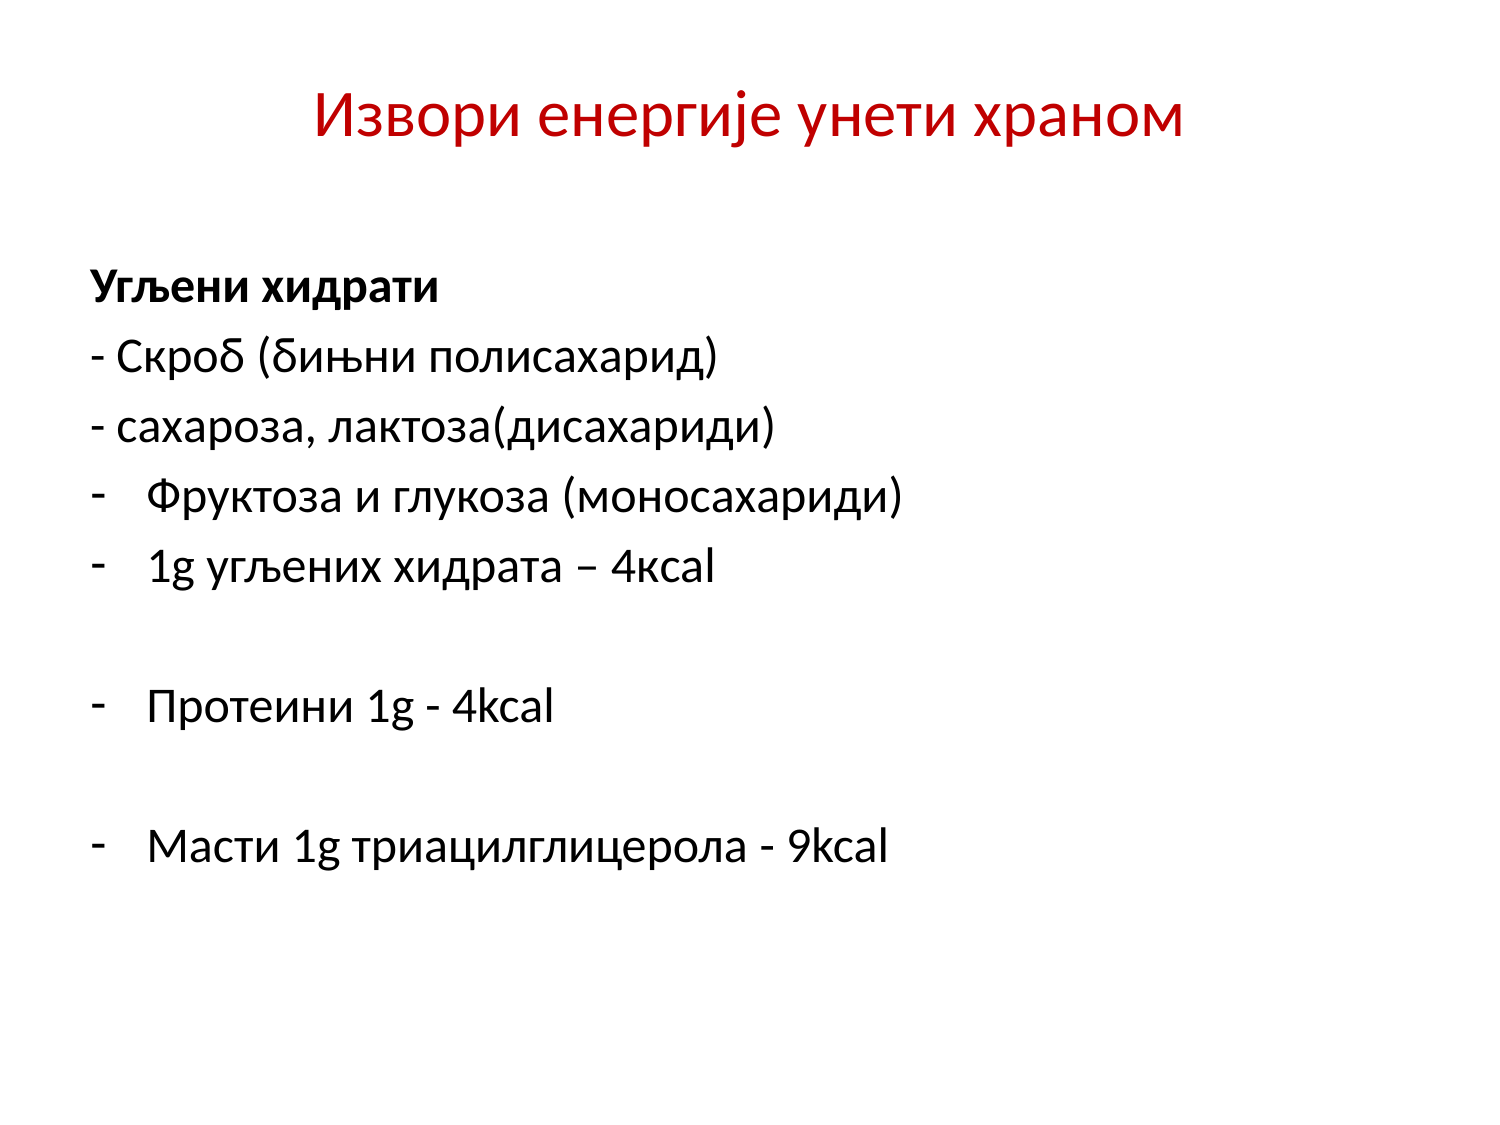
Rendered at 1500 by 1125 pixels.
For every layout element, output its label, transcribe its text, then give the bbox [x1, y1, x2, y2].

list Угљени хидрати - Скроб (бињни полисахарид) - сахароза, лактоза(дисахариди) Фруктоза и глукоза (моносахариди) 1g угљених хидрата – 4кcal Протеини 1g - 4kcal Масти 1g триацилглицерола - 9kcal [75, 174, 1425, 1005]
title Извори енергије унети храном [75, 45, 1425, 174]
